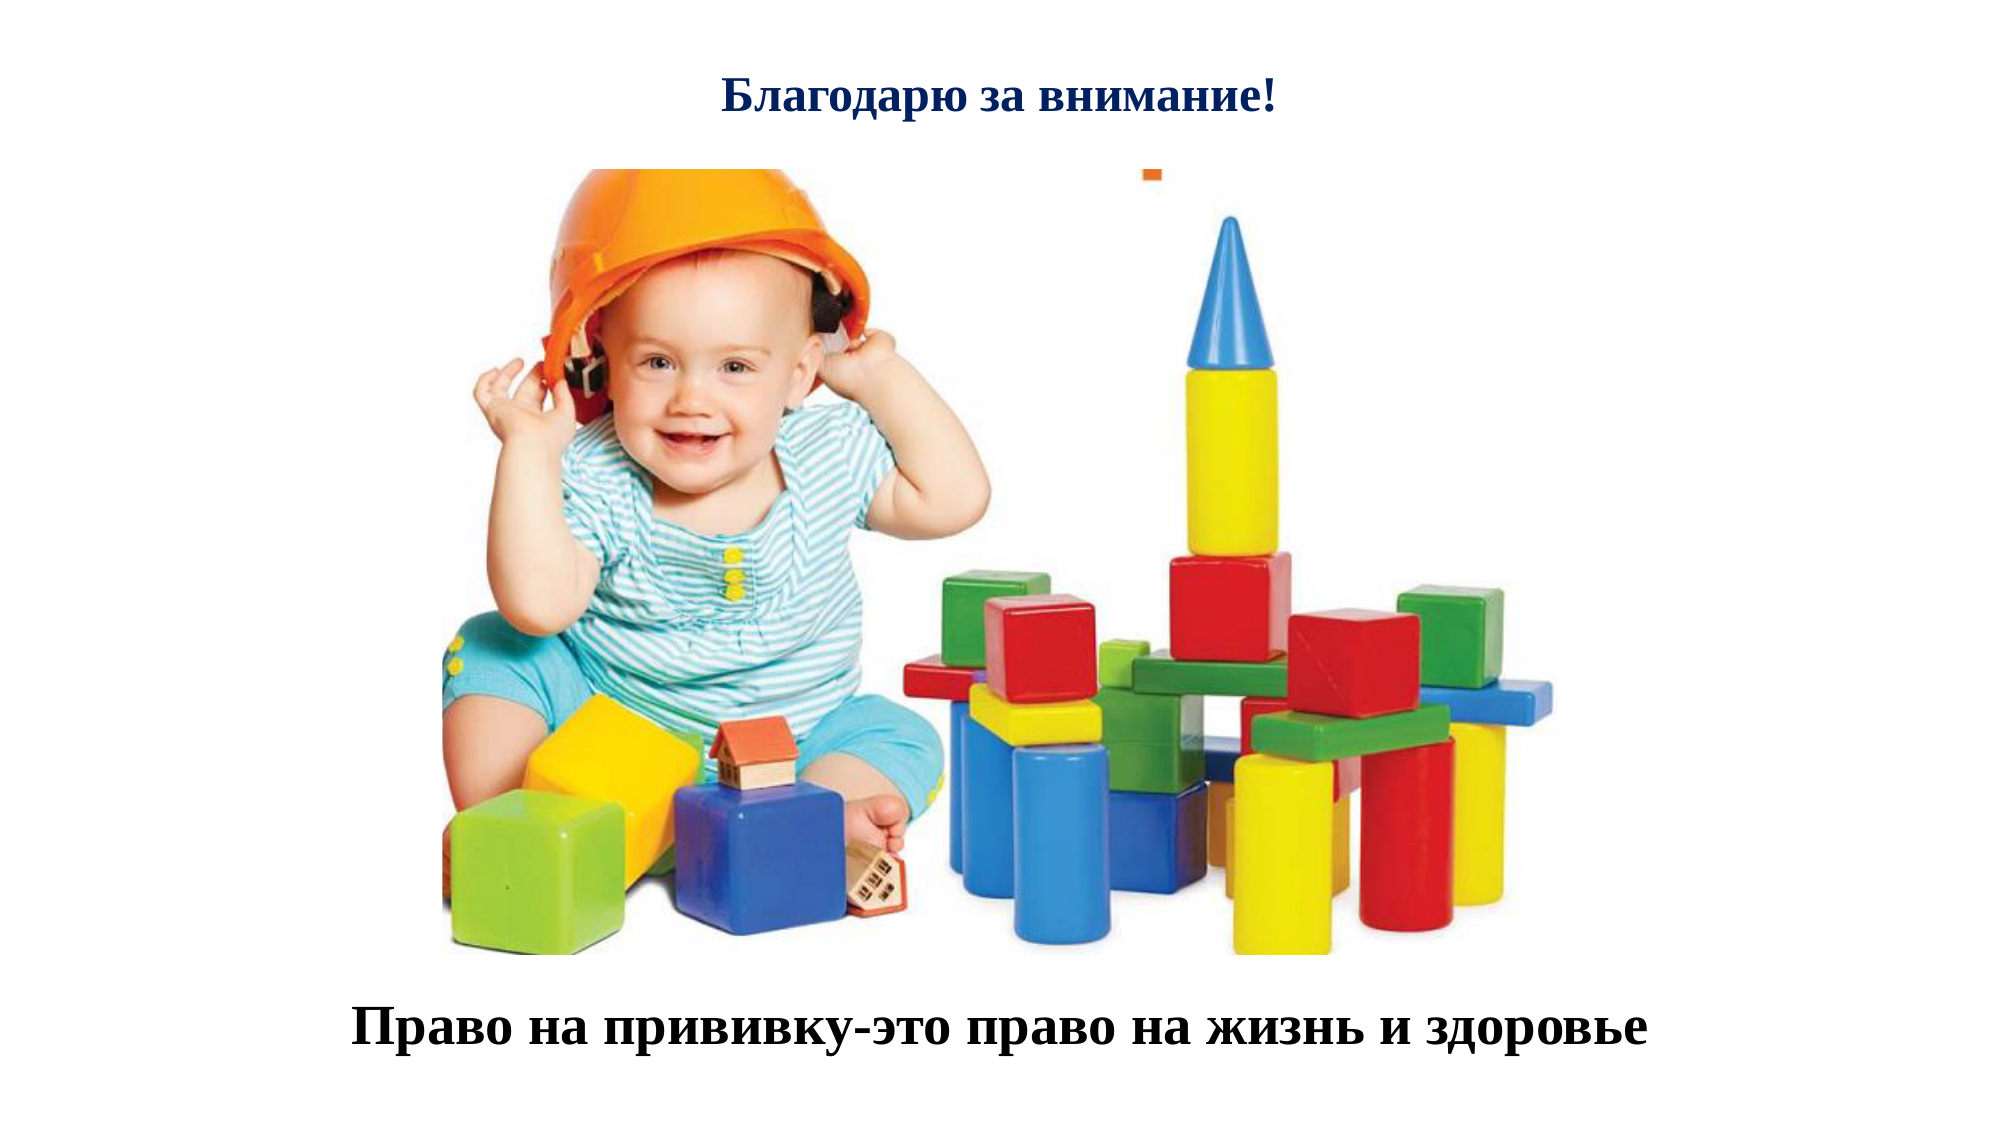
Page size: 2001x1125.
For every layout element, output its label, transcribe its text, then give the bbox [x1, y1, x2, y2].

title Благодарю за внимание! [137, 59, 1863, 130]
picture [442, 169, 1558, 955]
list Право на прививку-это право на жизнь и здоровье [137, 169, 1863, 1066]
